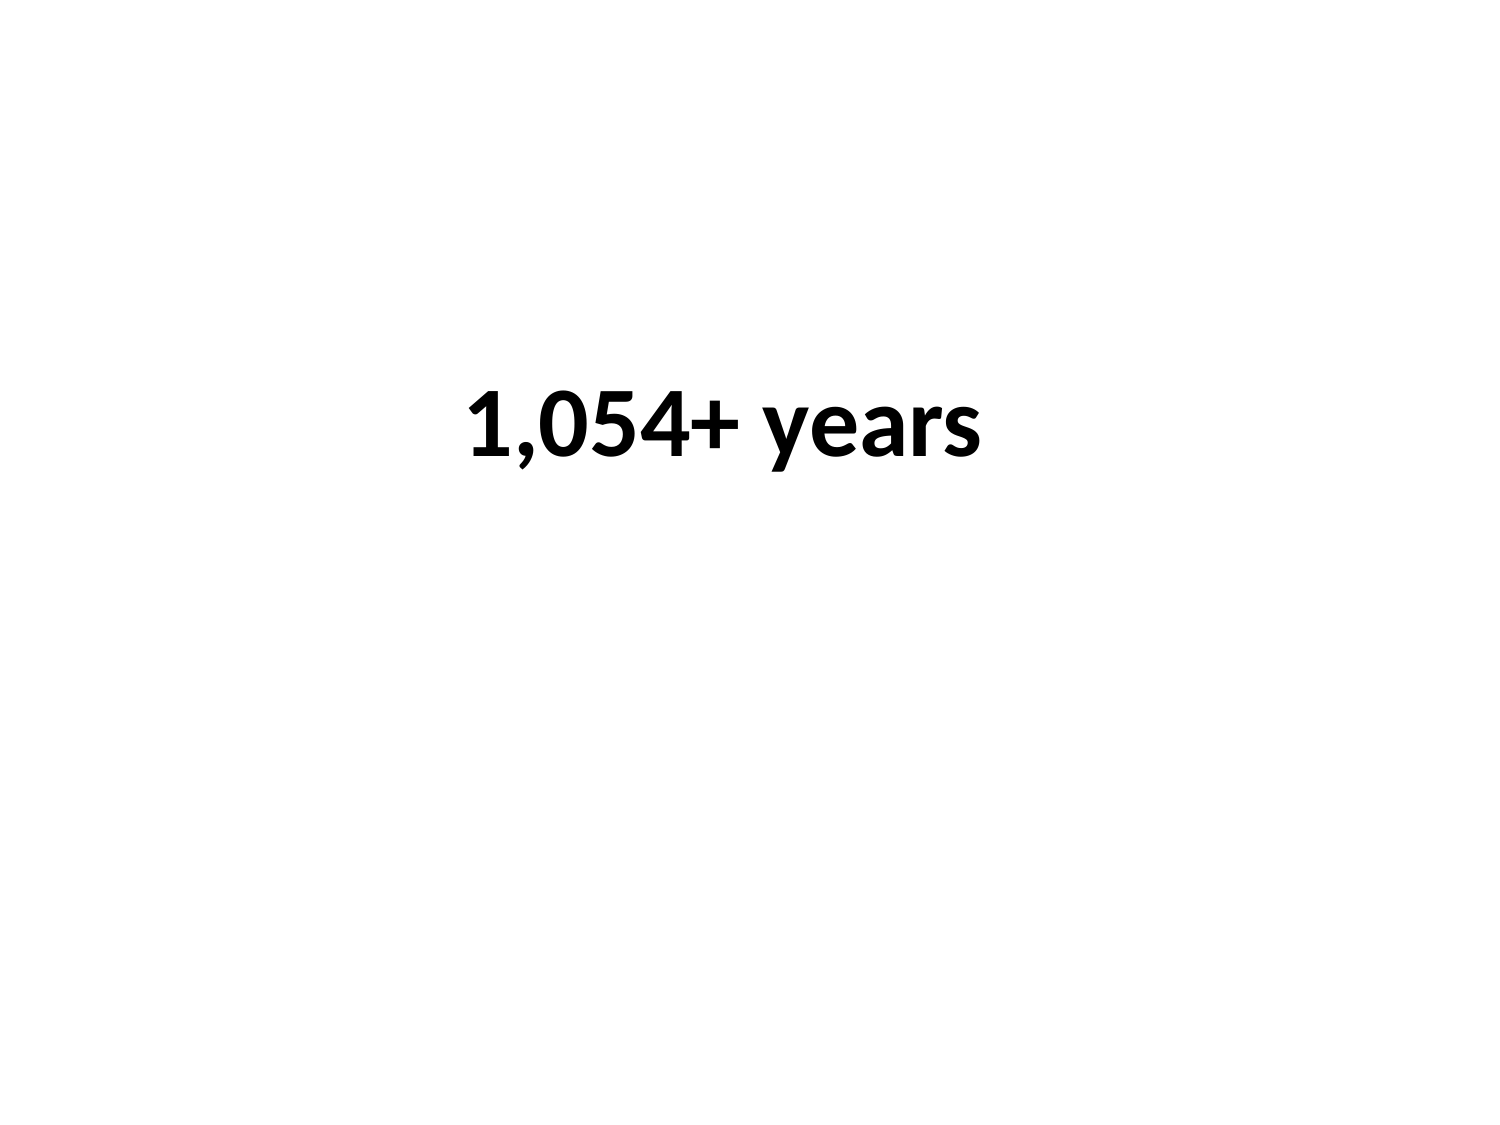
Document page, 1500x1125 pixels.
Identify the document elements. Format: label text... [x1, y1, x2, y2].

title 1,054+ years [47, 111, 1398, 842]
